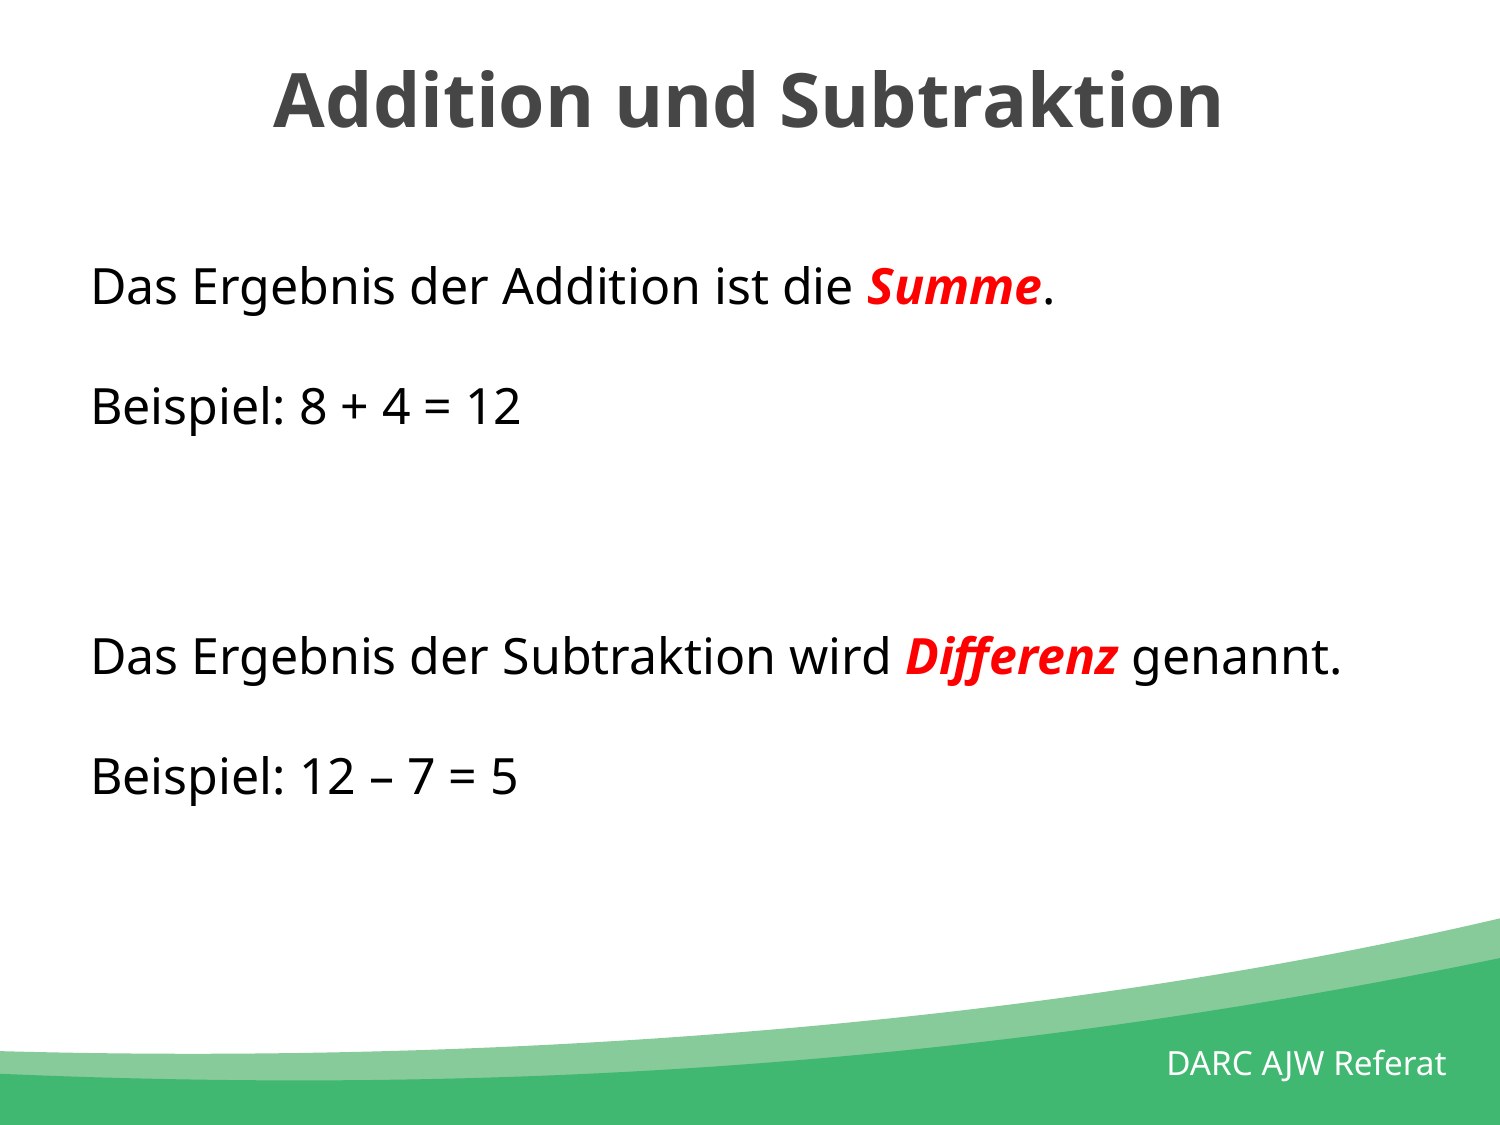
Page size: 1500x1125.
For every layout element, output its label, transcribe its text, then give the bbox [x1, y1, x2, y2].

list Das Ergebnis der Addition ist die Summe. Beispiel: 8 + 4 = 12 Das Ergebnis der Subtraktion wird Differenz genannt. Beispiel: 12 – 7 = 5 [75, 177, 1425, 1022]
title Addition und Subtraktion [75, 45, 1425, 149]
